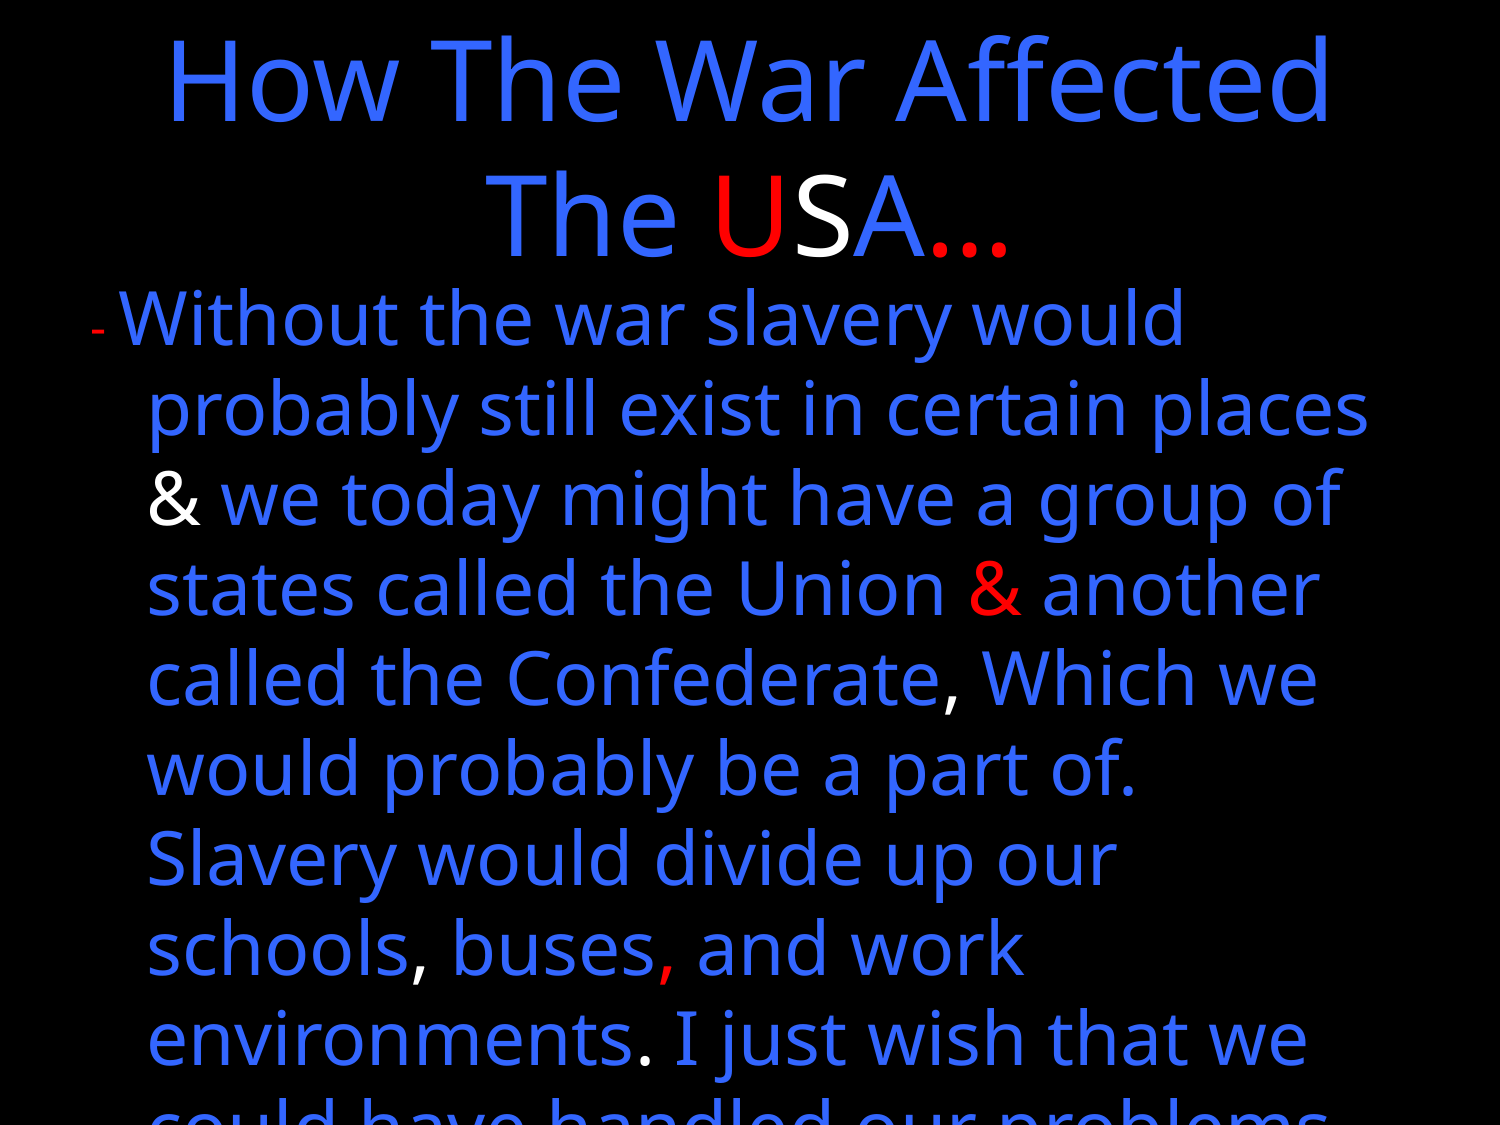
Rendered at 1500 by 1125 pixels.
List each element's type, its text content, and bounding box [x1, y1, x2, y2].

title How The War Affected The USA… [74, 49, 1426, 238]
list - Without the war slavery would probably still exist in certain places & we today might have a group of states called the Union & another called the Confederate, Which we would probably be a part of. Slavery would divide up our schools, buses, and work environments. I just wish that we could have handled our problems in a more…Civil way. Instead of killing millions of soldiers & civilians. :( [74, 262, 1426, 1006]
